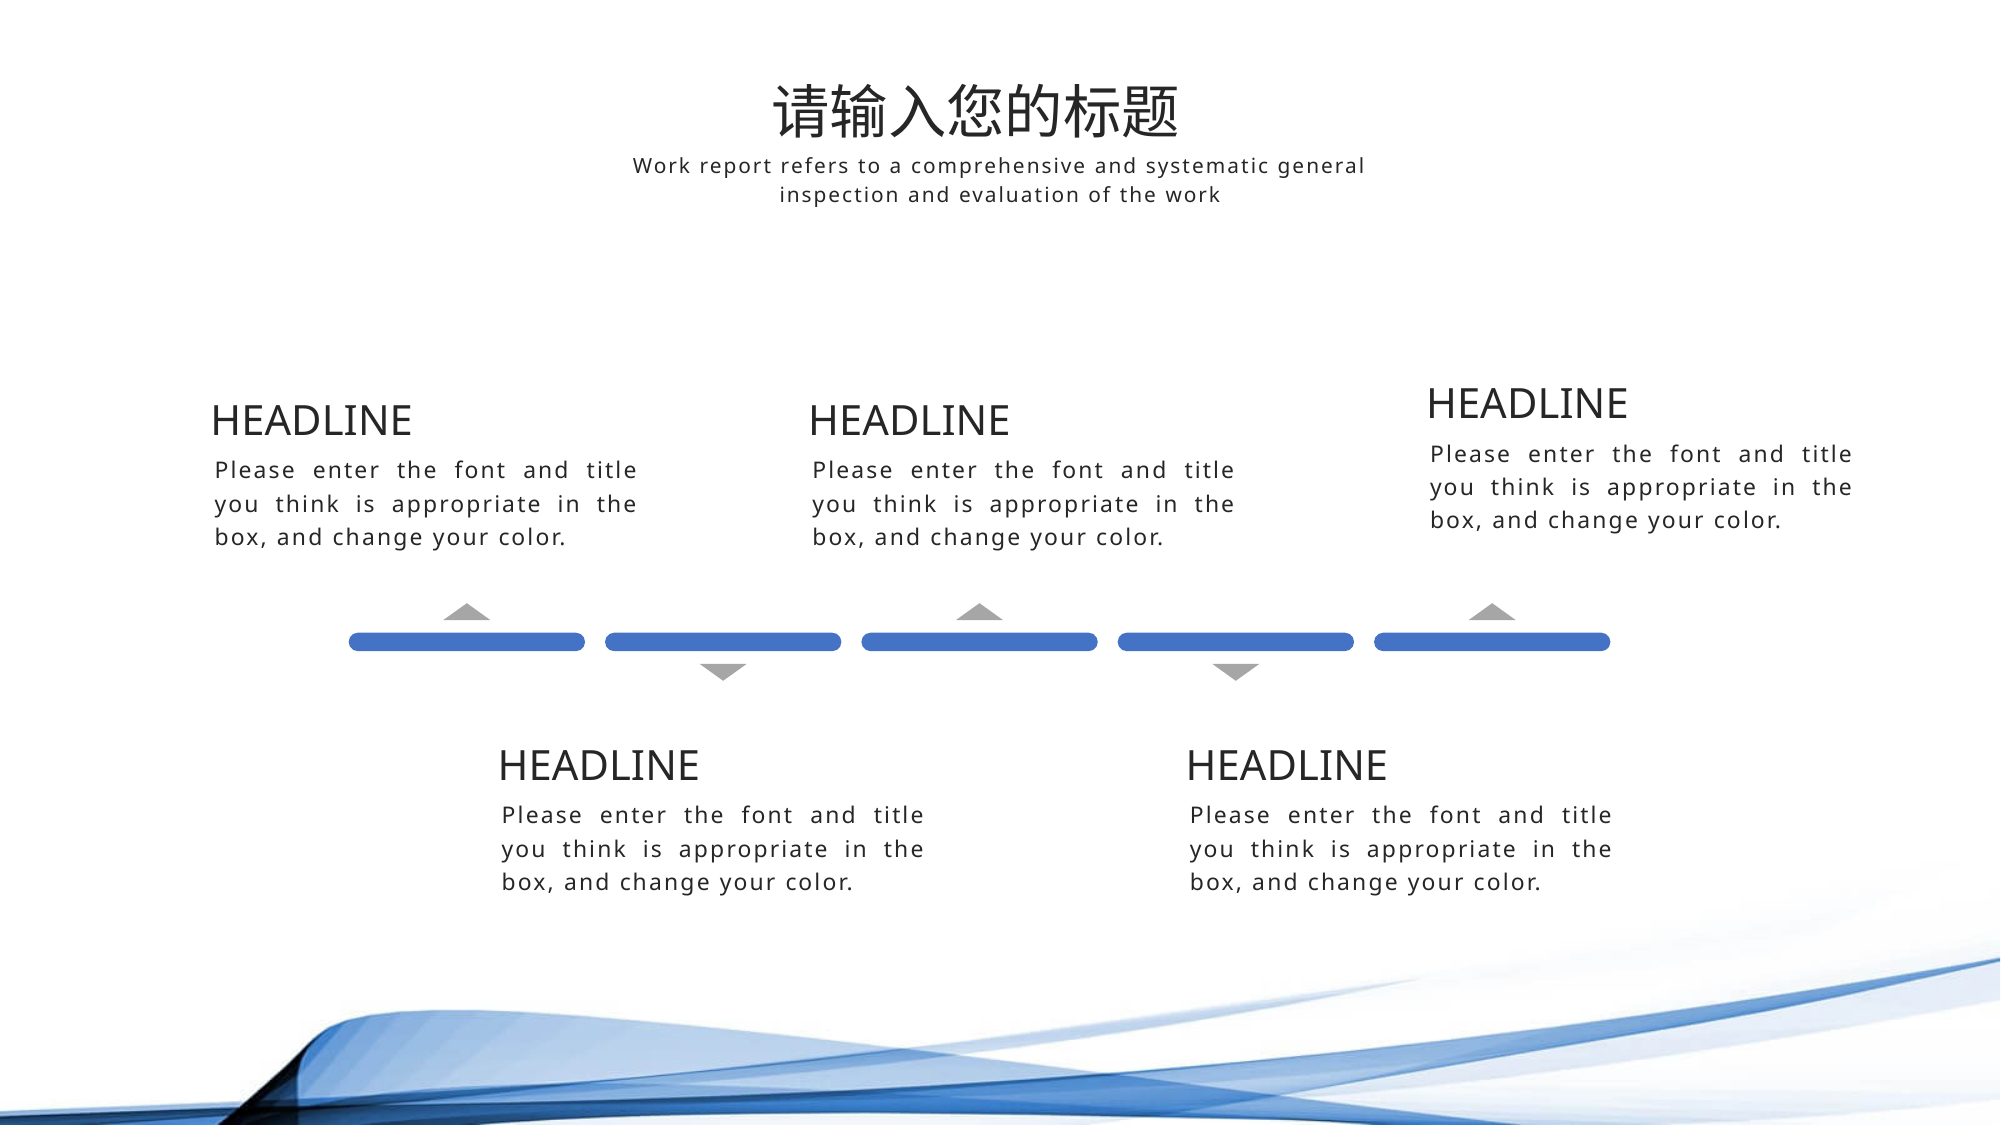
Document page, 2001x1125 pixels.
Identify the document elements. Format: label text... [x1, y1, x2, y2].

text_box Please enter the font and title you think is appropriate in the box, and change your color. [797, 442, 1252, 558]
text_box Please enter the font and title you think is appropriate in the box, and change your color. [1174, 787, 1630, 903]
picture [0, 0, 2001, 1125]
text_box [348, 603, 1611, 681]
text_box HEADLINE [195, 386, 527, 452]
text_box Please enter the font and title you think is appropriate in the box, and change your color. [1415, 426, 1870, 541]
text_box HEADLINE [482, 731, 814, 797]
text_box Work report refers to a comprehensive and systematic general inspection and evaluation of the work [561, 140, 1439, 214]
text_box Please enter the font and title you think is appropriate in the box, and change your color. [199, 442, 654, 558]
text_box 请输入您的标题 [757, 67, 1243, 140]
text_box HEADLINE [793, 386, 1125, 452]
text_box HEADLINE [1411, 369, 1743, 435]
text_box Please enter the font and title you think is appropriate in the box, and change your color. [486, 787, 942, 903]
text_box HEADLINE [1170, 731, 1502, 797]
